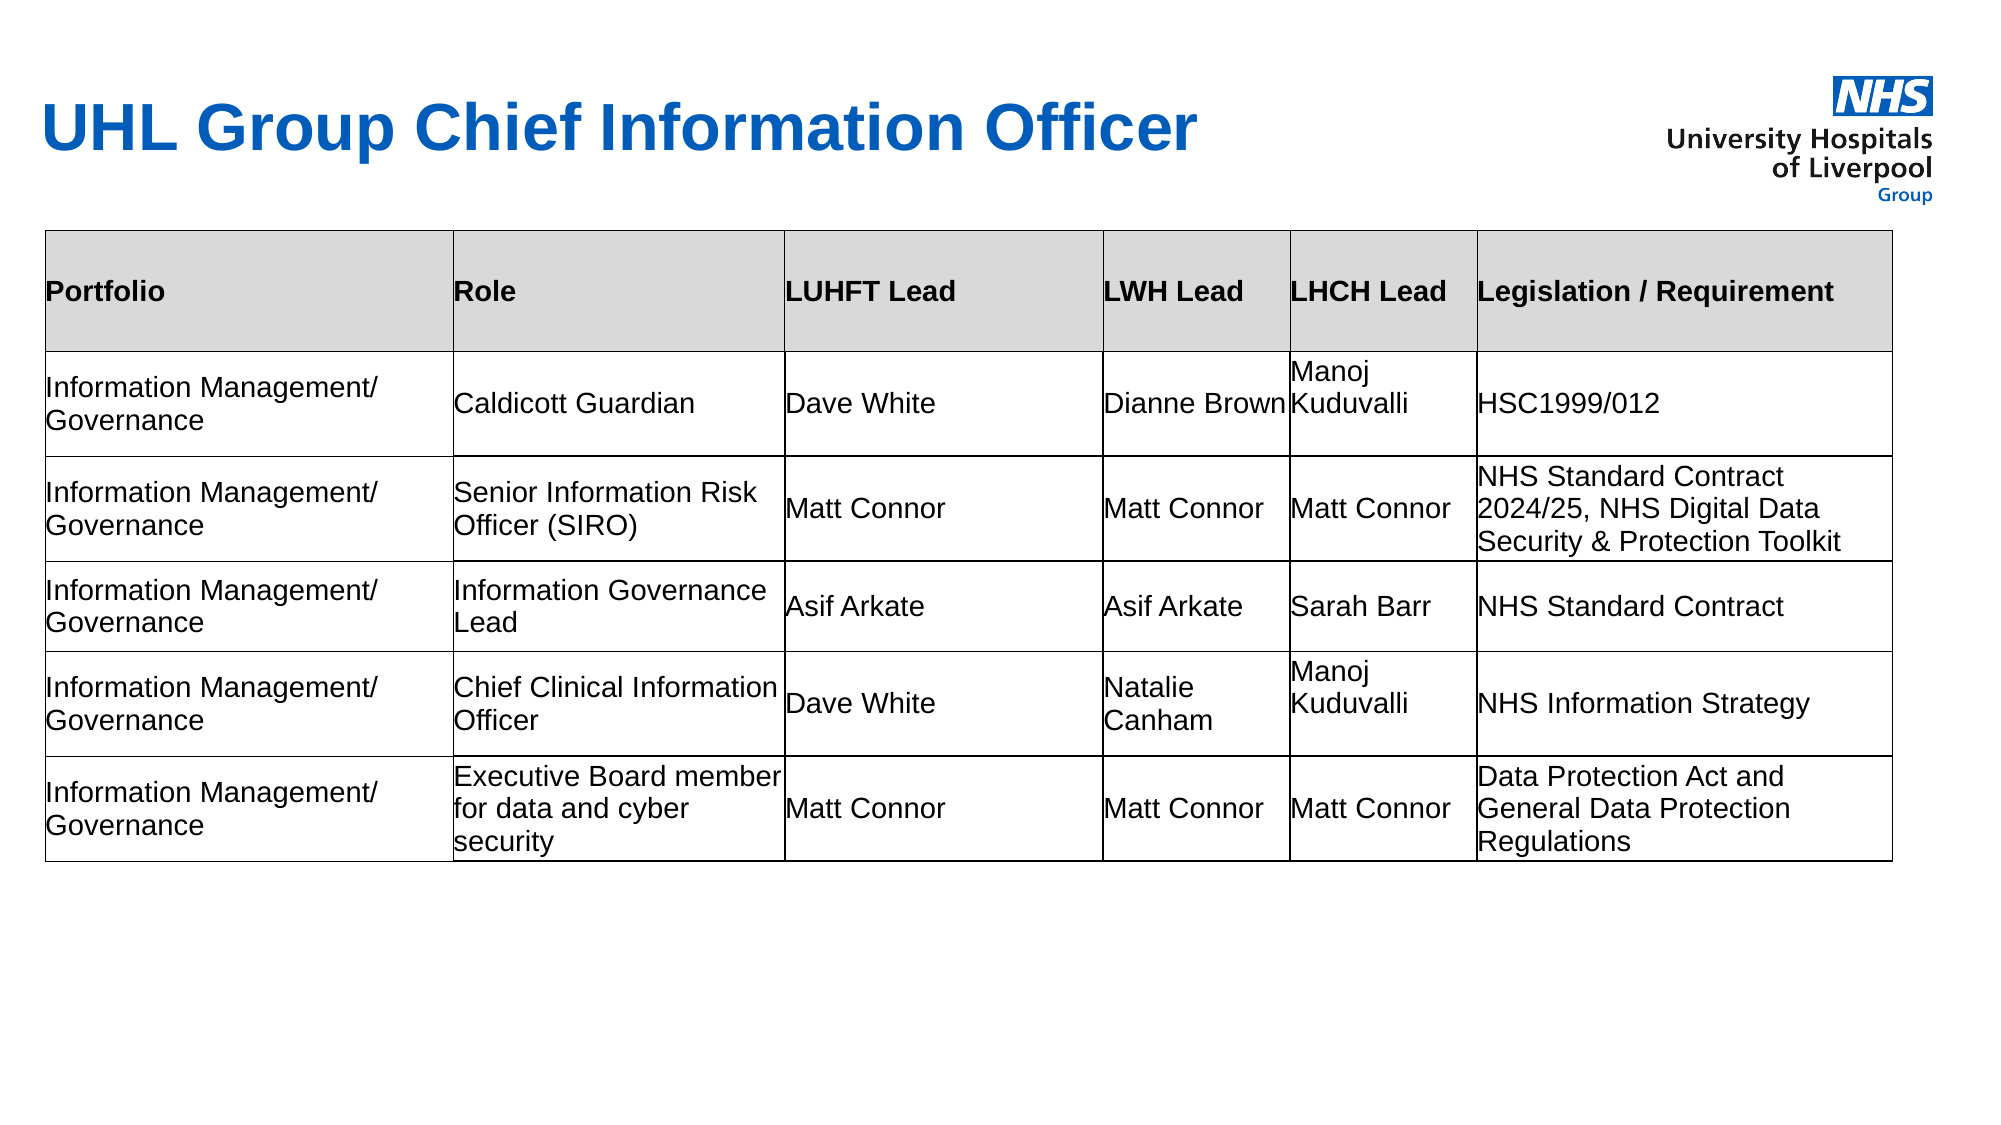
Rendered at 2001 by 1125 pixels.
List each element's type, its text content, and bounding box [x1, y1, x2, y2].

table_cell Executive Board member for data and cyber security [454, 757, 784, 860]
table_header Portfolio [46, 231, 453, 351]
table_cell Sarah Barr [1291, 562, 1476, 651]
table_cell Matt Connor [1291, 457, 1476, 560]
text_box UHL Group Chief Information Officer [26, 69, 1294, 180]
table_cell Matt Connor [1291, 757, 1476, 860]
table_cell Dave White [786, 352, 1102, 455]
picture [1601, 0, 2000, 282]
table_header LHCH Lead [1291, 231, 1477, 351]
table_cell Caldicott Guardian [454, 352, 784, 455]
table_header Role [454, 231, 784, 351]
table_cell Manoj Kuduvalli [1291, 652, 1476, 755]
table_header LWH Lead [1104, 231, 1290, 351]
table_cell Senior Information Risk Officer (SIRO) [454, 457, 784, 560]
table_cell Matt Connor [1104, 757, 1289, 860]
table_cell HSC1999/012 [1478, 352, 1892, 455]
table_cell Information Management/ Governance [46, 757, 453, 861]
table_cell Asif Arkate [786, 562, 1102, 651]
table_cell Information Management/ Governance [46, 457, 453, 561]
table_cell Matt Connor [786, 757, 1102, 860]
table_cell Natalie Canham [1104, 652, 1289, 755]
table_cell Dianne Brown [1104, 352, 1289, 455]
table_header LUHFT Lead [785, 231, 1103, 351]
table_cell Information Governance Lead [454, 562, 784, 651]
table_cell Asif Arkate [1104, 562, 1289, 651]
table_cell Dave White [786, 652, 1102, 755]
table_header Legislation / Requirement [1478, 231, 1892, 351]
table_cell Information Management/ Governance [46, 352, 453, 456]
table_cell Manoj Kuduvalli [1291, 352, 1476, 455]
table_cell NHS Standard Contract 2024/25, NHS Digital Data Security & Protection Toolkit [1478, 457, 1892, 560]
table_cell Information Management/ Governance [46, 562, 453, 651]
table_cell Chief Clinical Information Officer [454, 652, 784, 755]
table_cell Information Management/ Governance [46, 652, 453, 756]
table_cell Matt Connor [1104, 457, 1289, 560]
table_cell NHS Standard Contract [1478, 562, 1892, 651]
table_cell Data Protection Act and General Data Protection Regulations [1478, 757, 1892, 860]
table_cell Matt Connor [786, 457, 1102, 560]
table_cell NHS Information Strategy [1478, 652, 1892, 755]
